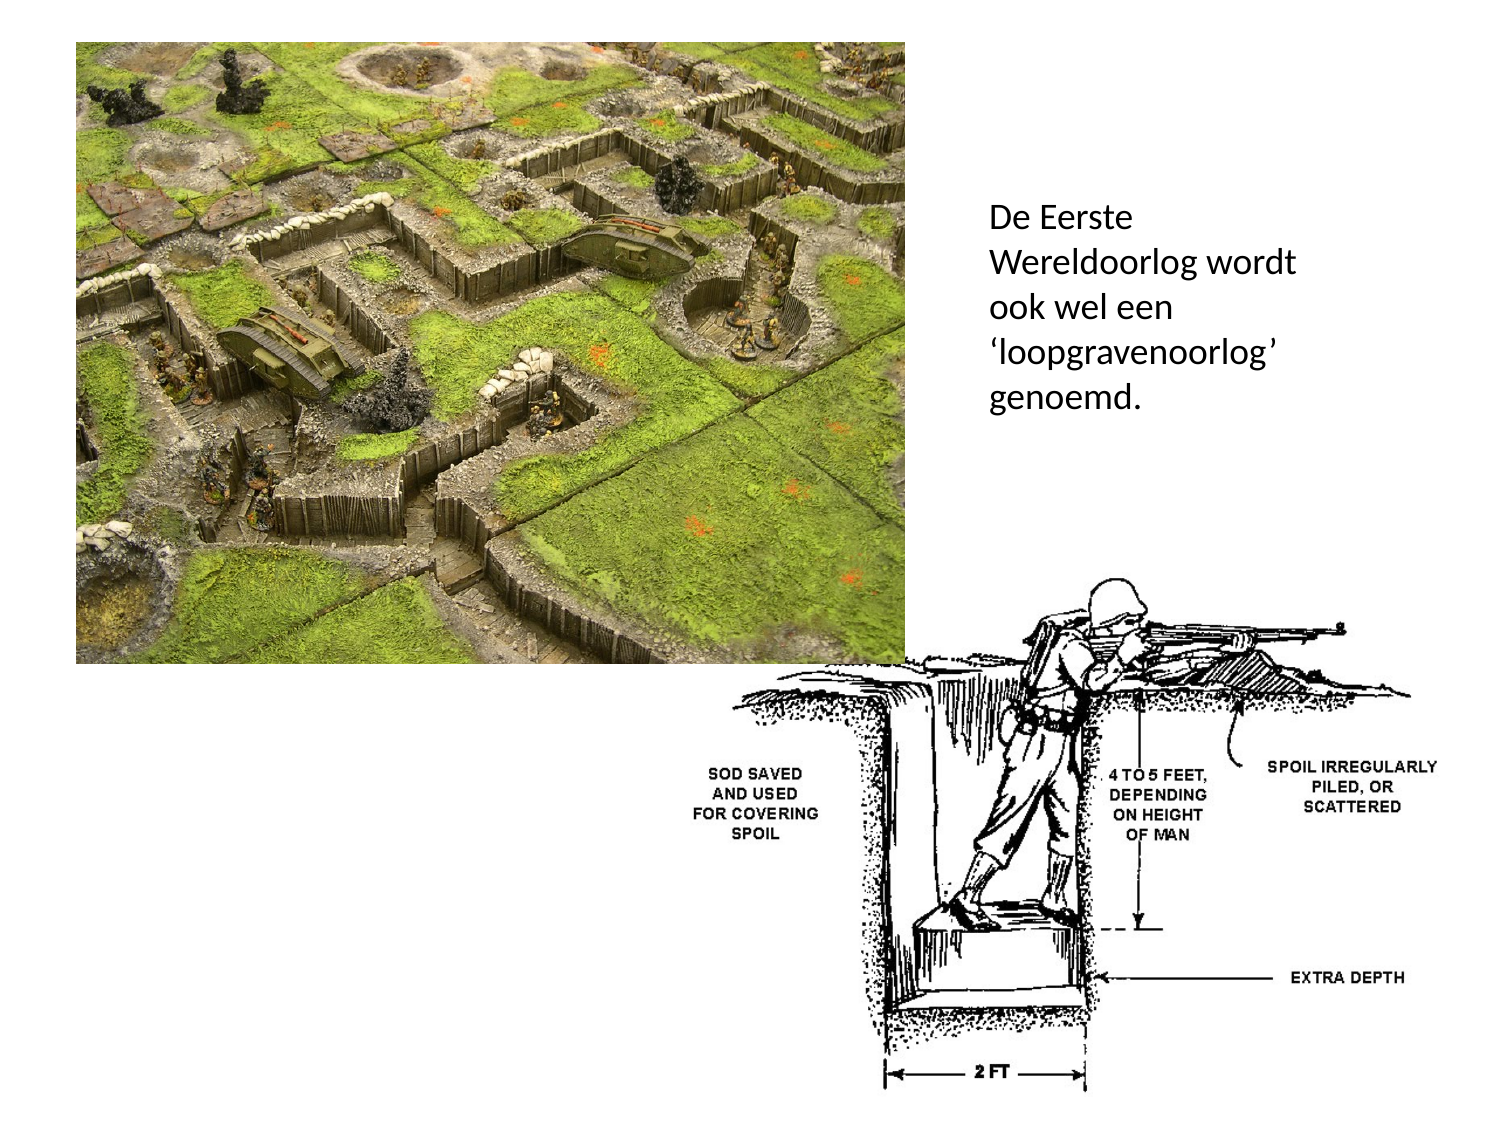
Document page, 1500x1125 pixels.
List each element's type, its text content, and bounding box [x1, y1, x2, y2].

text_box De Eerste Wereldoorlog wordt ook wel een ‘loopgravenoorlog’ genoemd. [974, 184, 1365, 425]
picture [76, 42, 1500, 1125]
